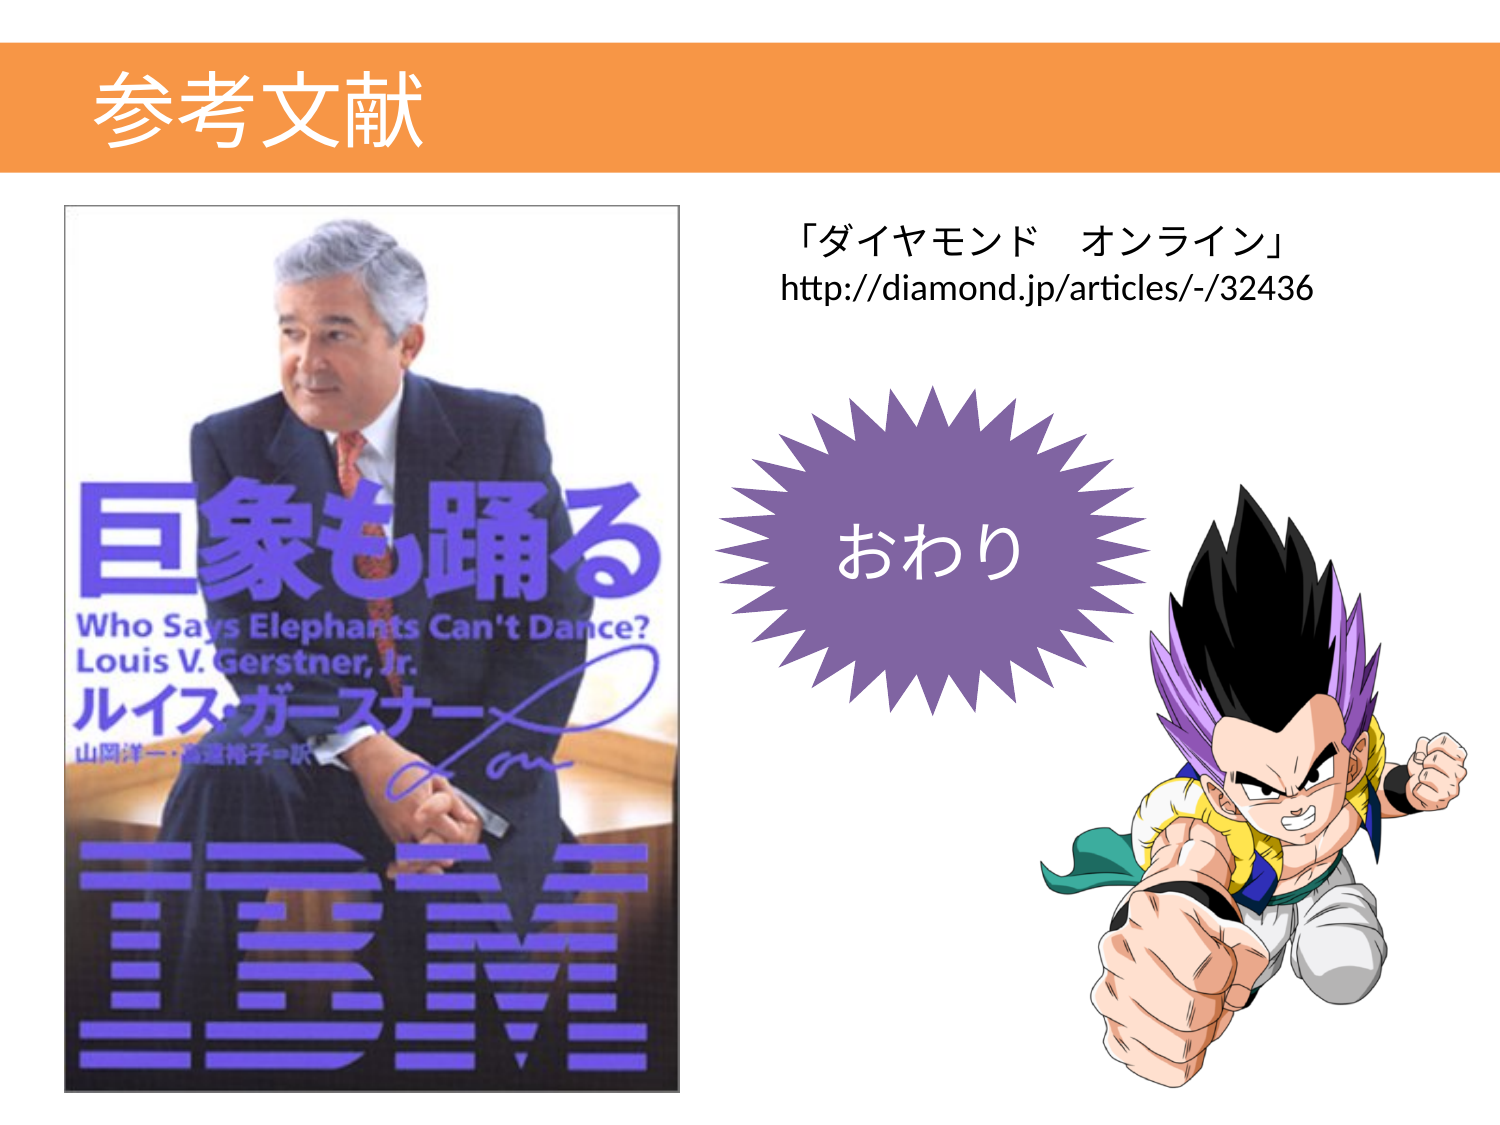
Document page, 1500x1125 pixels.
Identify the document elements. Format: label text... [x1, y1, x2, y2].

picture [1036, 478, 1472, 1093]
text_box おわり [712, 383, 1116, 719]
picture [64, 204, 680, 1093]
text_box 参考文献 [0, 41, 1500, 175]
text_box 「ダイヤモンド オンライン」 http://diamond.jp/articles/-/32436 [765, 210, 1330, 316]
